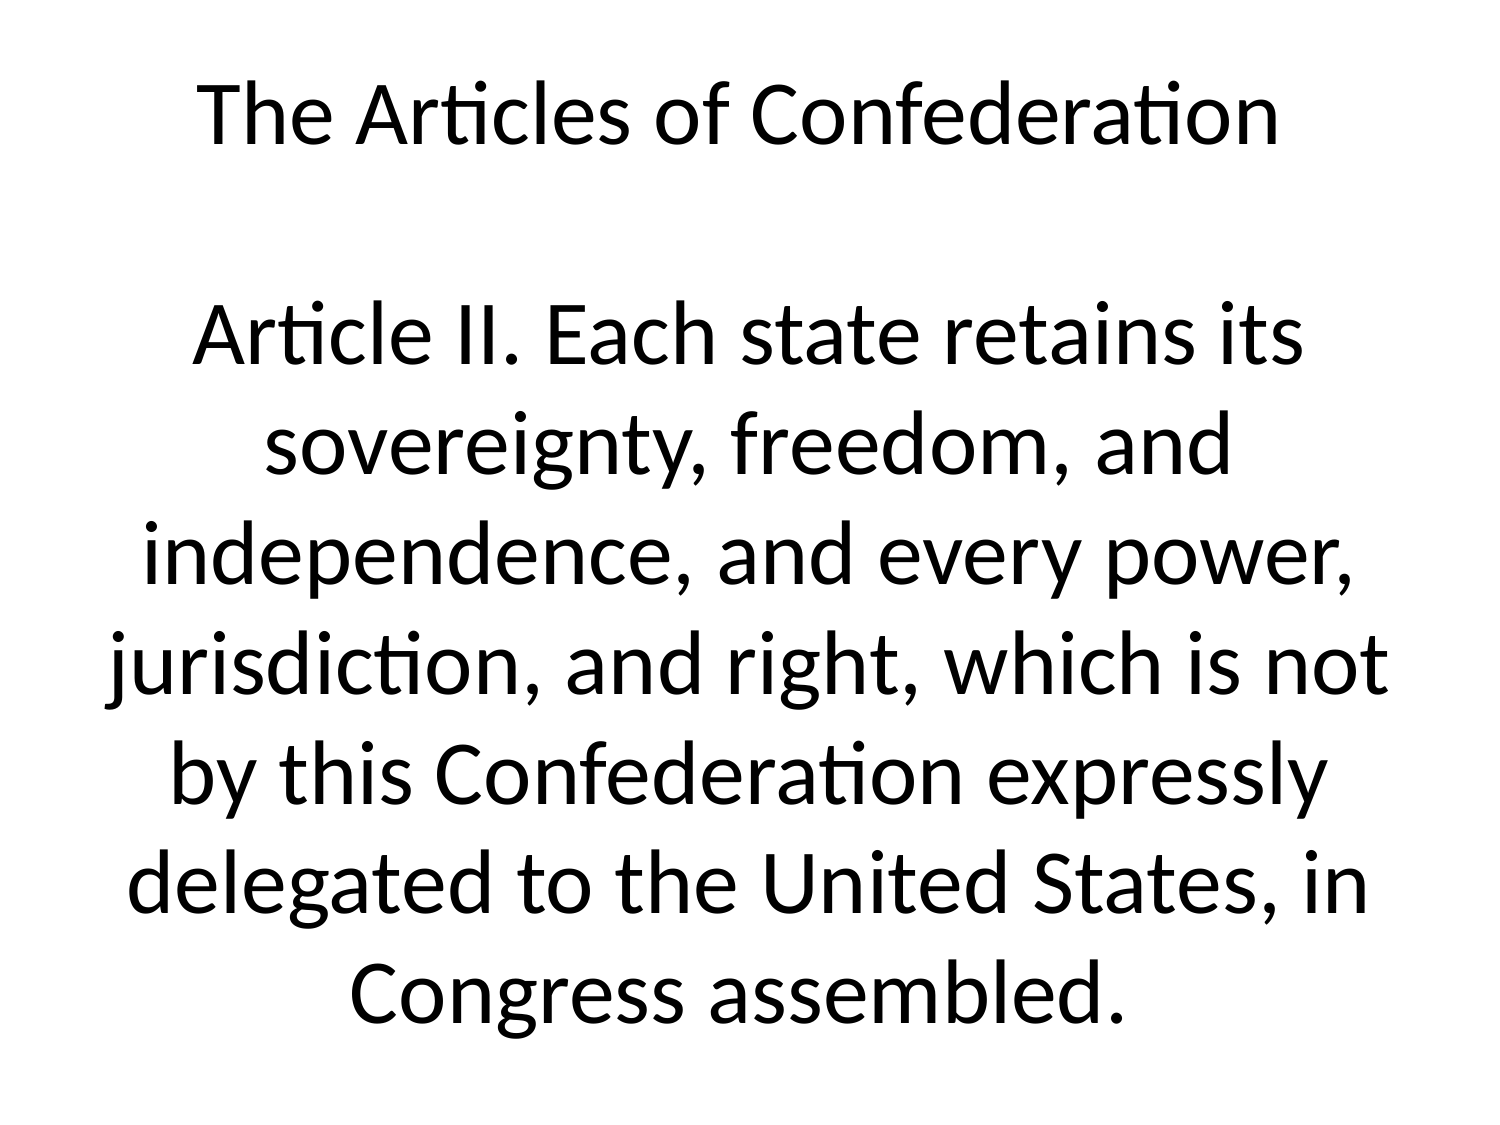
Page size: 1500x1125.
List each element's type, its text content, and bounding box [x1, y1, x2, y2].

title The Articles of Confederation Article II. Each state retains its sovereignty, freedom, and independence, and every power, jurisdiction, and right, which is not by this Confederation expressly delegated to the United States, in Congress assembled. [74, 44, 1426, 1051]
